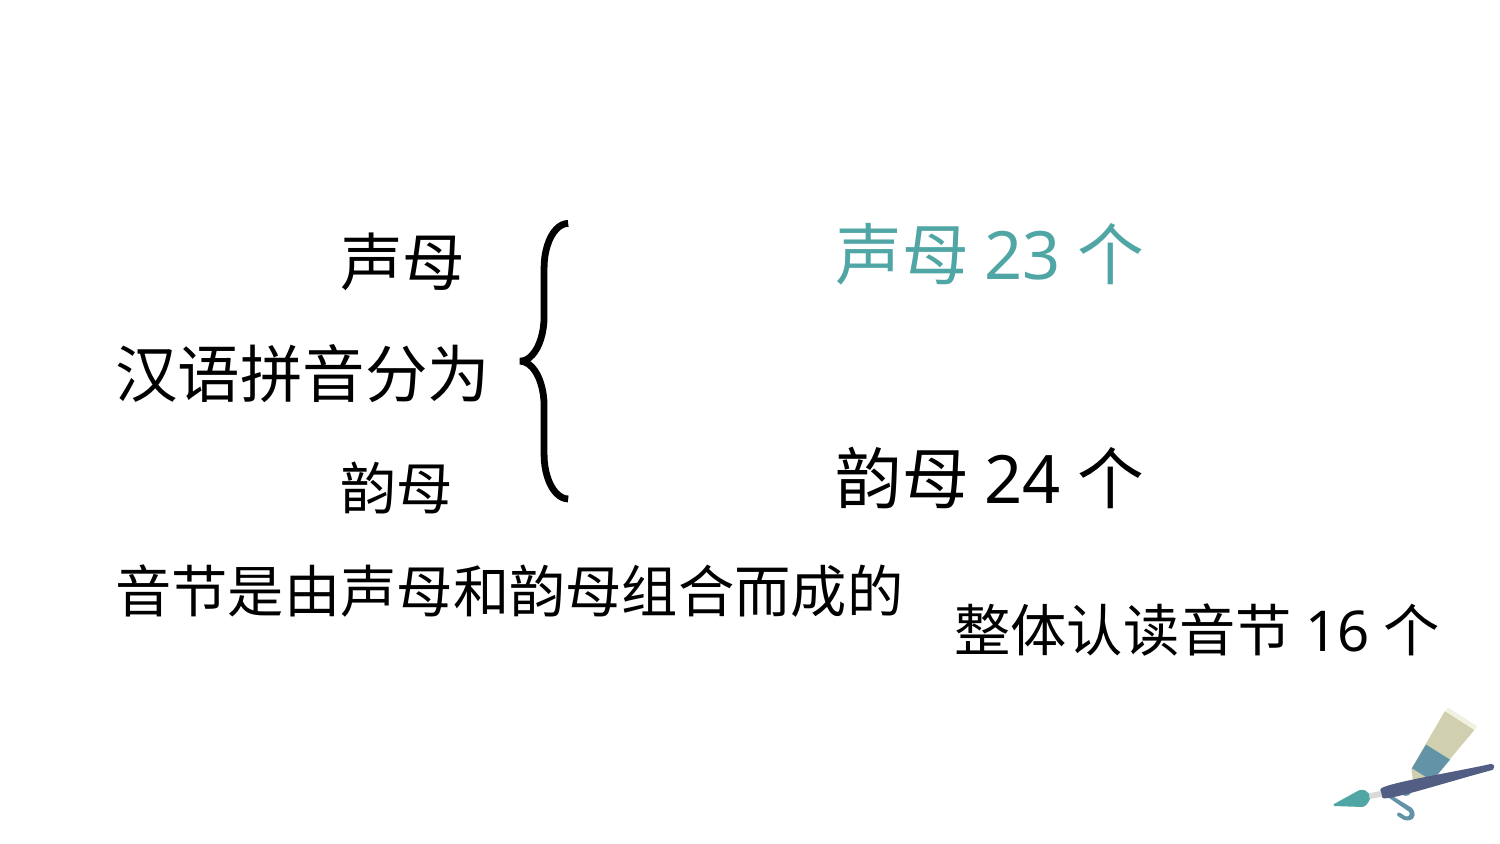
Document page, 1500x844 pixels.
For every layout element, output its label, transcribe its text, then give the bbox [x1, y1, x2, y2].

text_box 声母23个 [824, 207, 1156, 299]
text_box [1358, 708, 1481, 844]
text_box [519, 222, 569, 500]
text_box 整体认读音节16个 [942, 555, 1451, 669]
text_box 声母 汉语拼音分为 韵母 音节是由声母和韵母组合而成的 [104, 179, 1500, 725]
text_box 韵母24个 [824, 431, 1156, 523]
